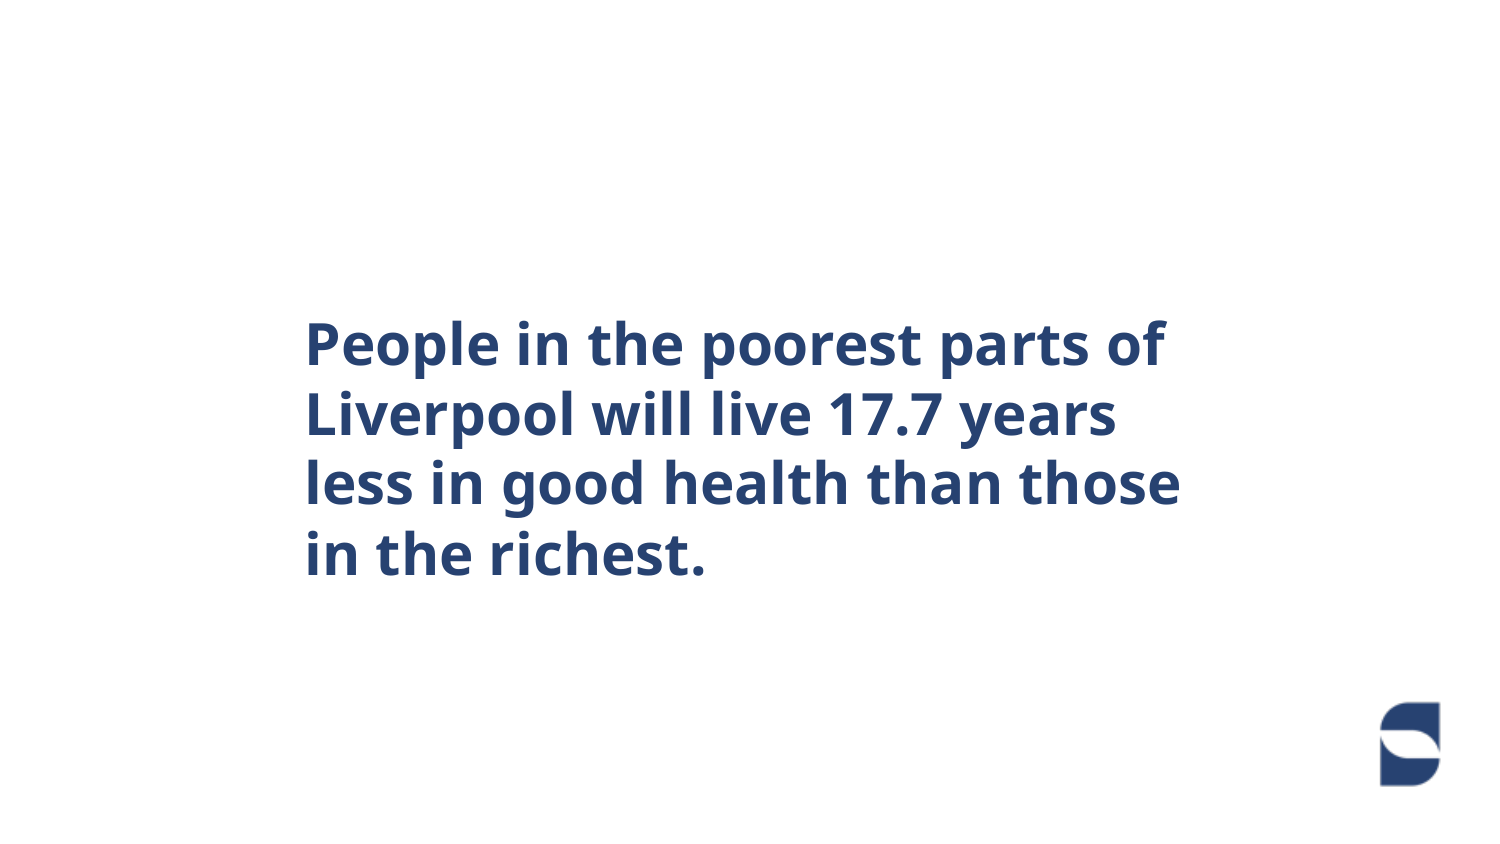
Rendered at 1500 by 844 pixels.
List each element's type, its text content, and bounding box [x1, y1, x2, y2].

title People in the poorest parts of Liverpool will live 17.7 years less in good health than those in the richest. [289, 292, 1237, 696]
picture [1363, 685, 1458, 804]
